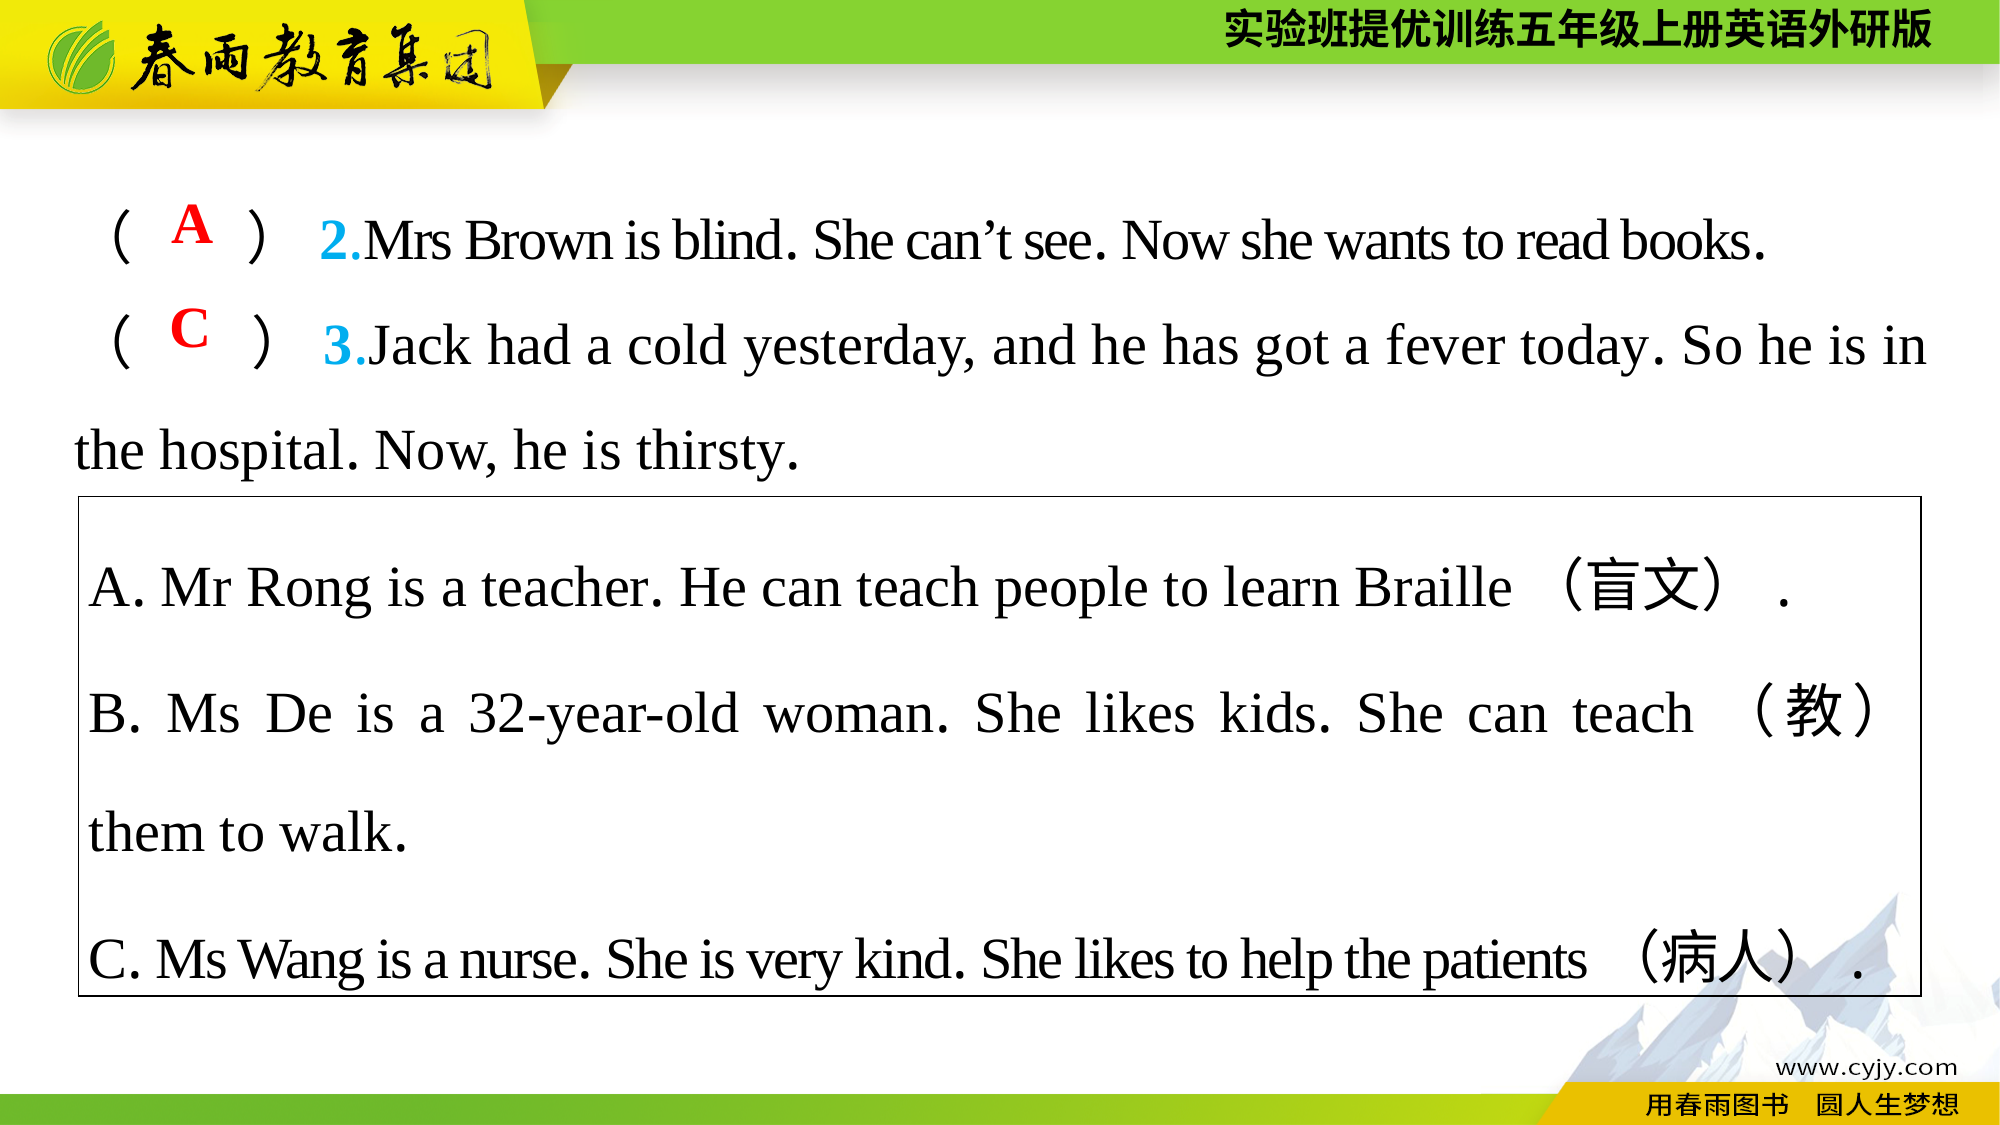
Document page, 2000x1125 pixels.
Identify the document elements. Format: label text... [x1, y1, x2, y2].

list （ ）2.Mrs Brown is blind. She can’t see. Now she wants to read books. （ ）3.Jack had a cold yesterday, and he has got a fever today. So he is in the hospital. Now, he is thirsty. [59, 158, 1944, 492]
text_box C [154, 282, 227, 367]
text_box A [156, 177, 229, 263]
table_header A. Mr Rong is a teacher. He can teach people to learn Braille（盲文）. B. Ms De is a 32-year-old woman. She likes kids. She can teach（教） them to walk. C. Ms Wang is a nurse. She is very kind. She likes to help the patients（病人）. [79, 497, 1920, 995]
picture [0, 0, 2000, 1125]
